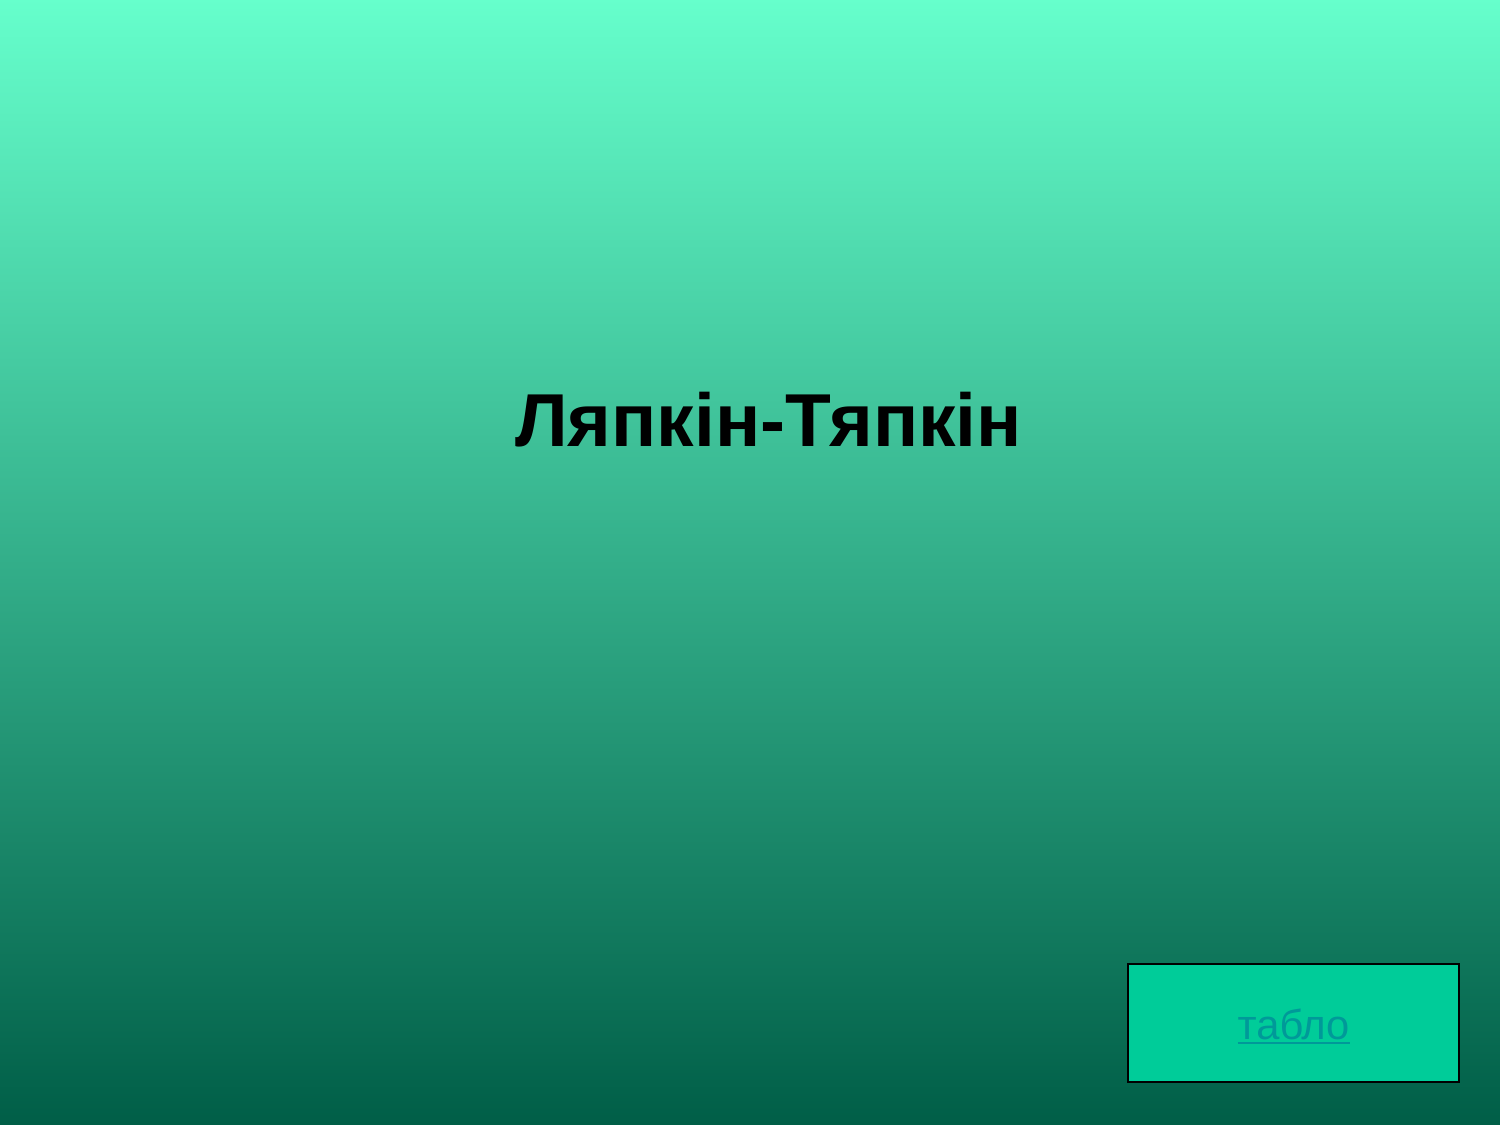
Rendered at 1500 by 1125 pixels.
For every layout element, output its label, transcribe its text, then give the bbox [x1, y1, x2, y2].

list Ляпкін-Тяпкін [93, 163, 1444, 907]
text_box табло [1128, 964, 1459, 1083]
